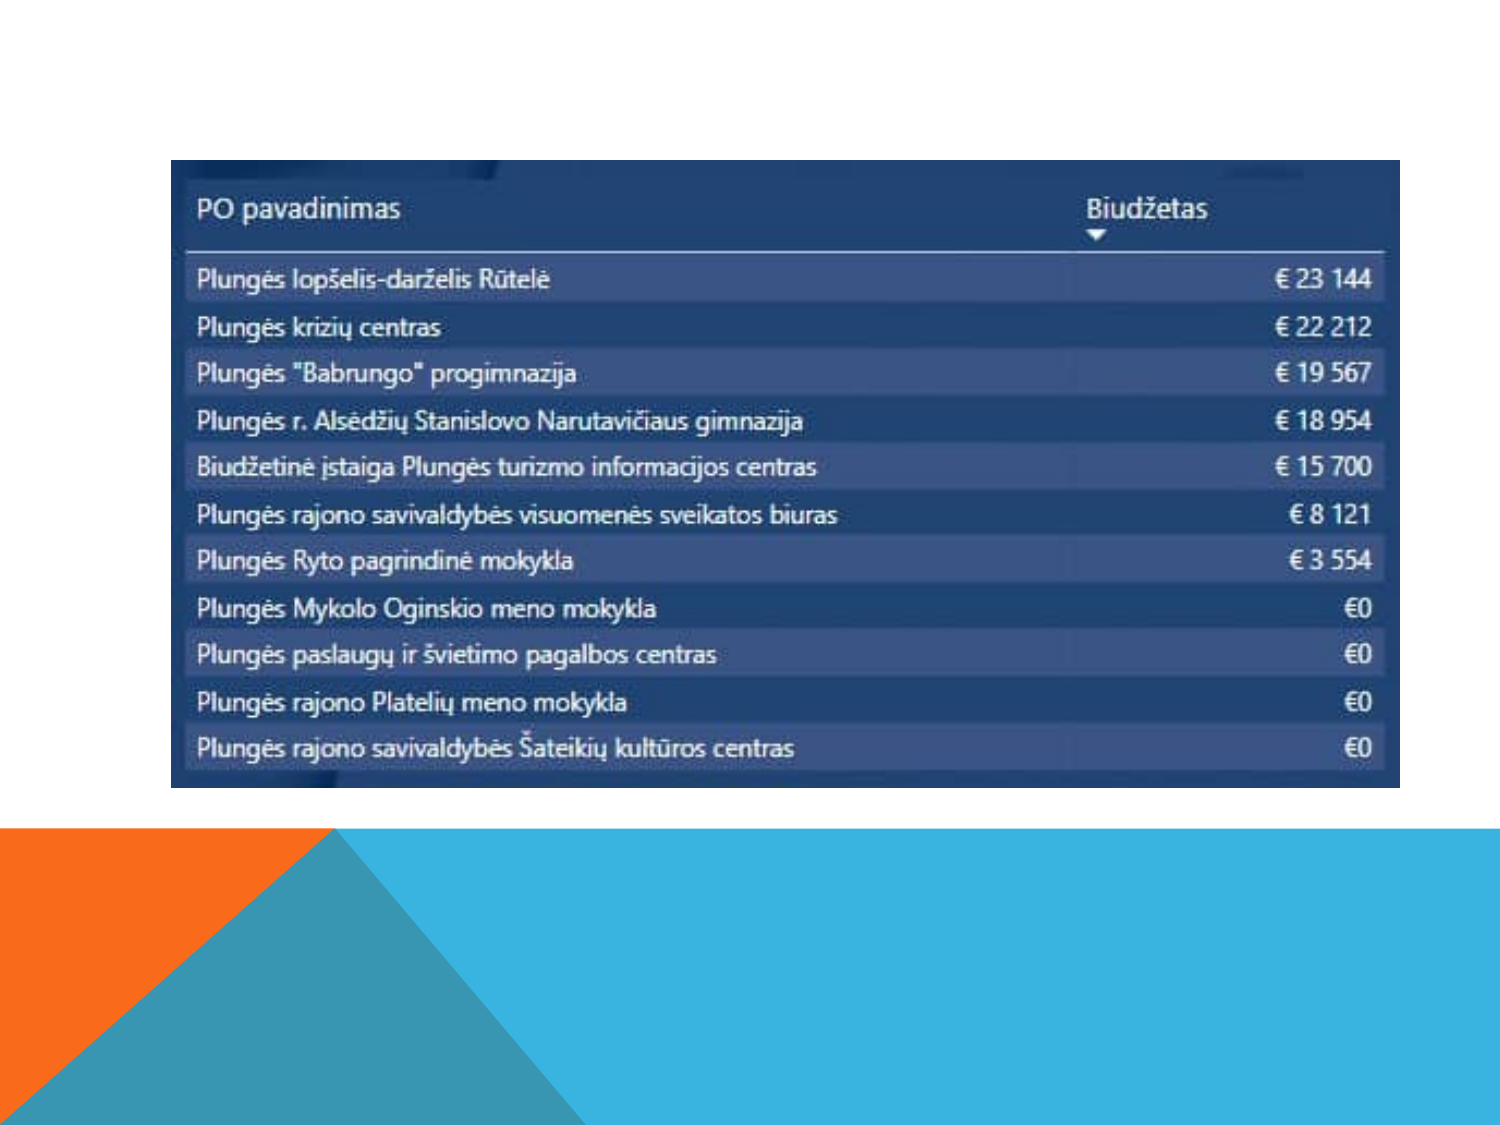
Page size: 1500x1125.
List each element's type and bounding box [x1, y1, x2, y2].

picture [170, 160, 1400, 789]
